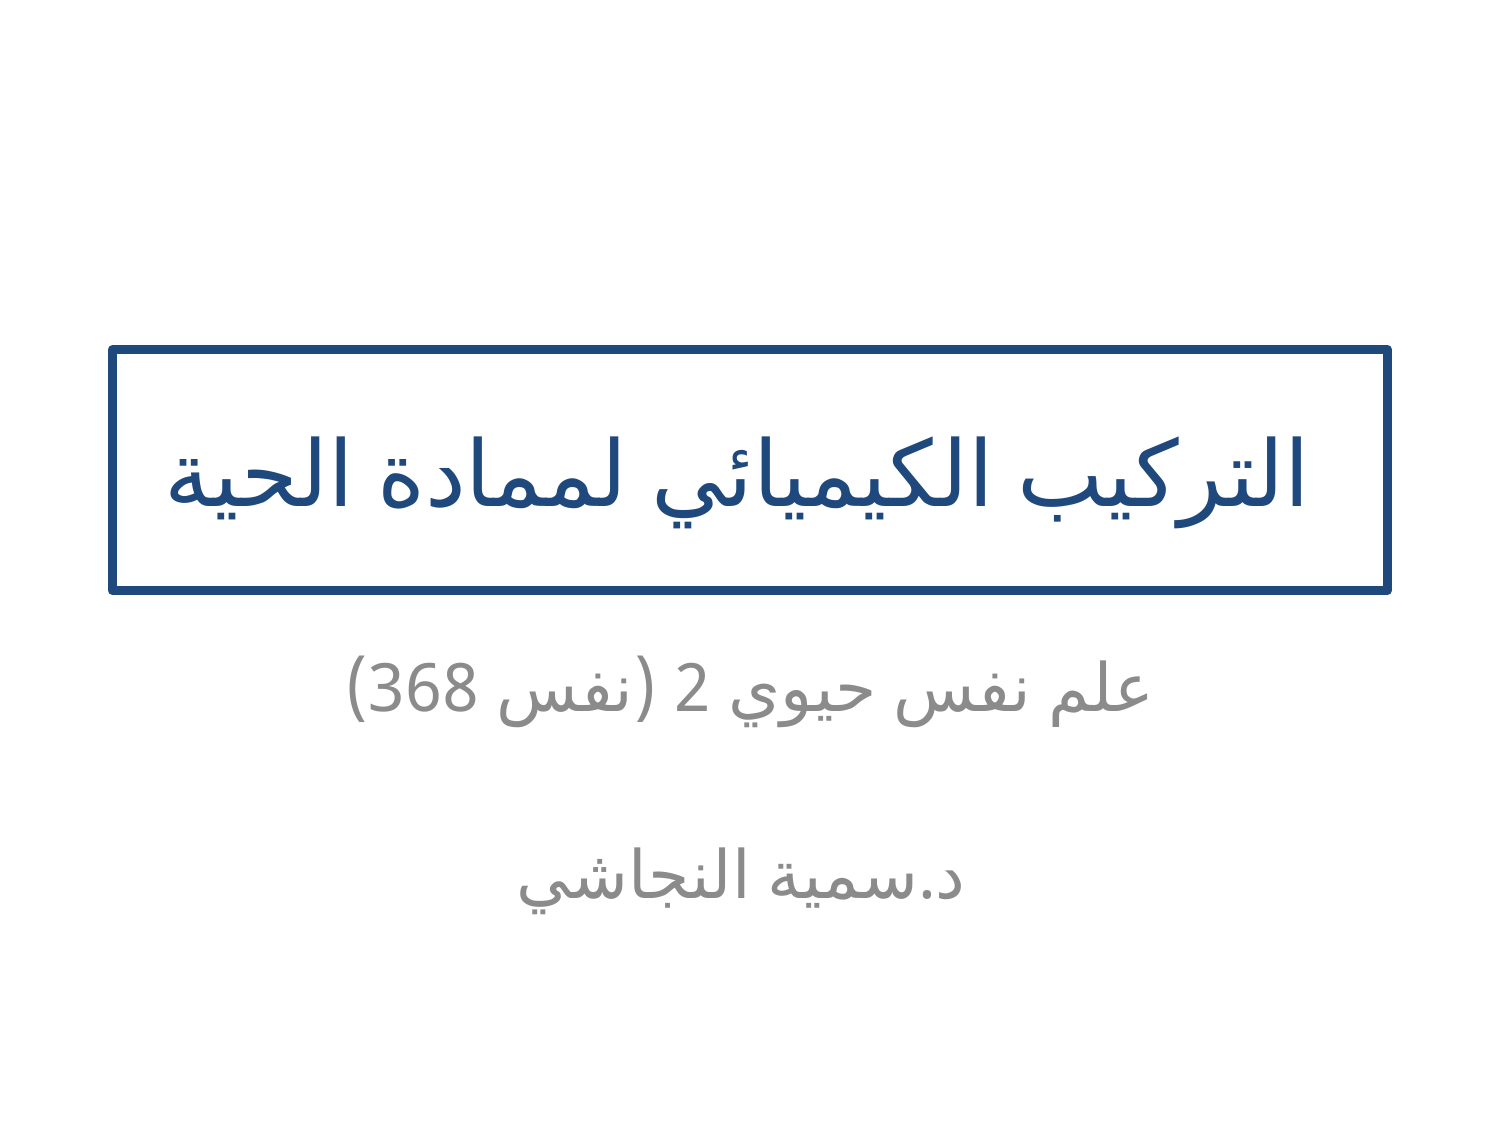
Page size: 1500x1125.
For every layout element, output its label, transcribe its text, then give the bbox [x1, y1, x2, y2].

title التركيب الكيميائي لممادة الحية [112, 349, 1388, 591]
subtitle علم نفس حيوي 2 (نفس 368) د.سمية النجاشي [225, 637, 1275, 925]
